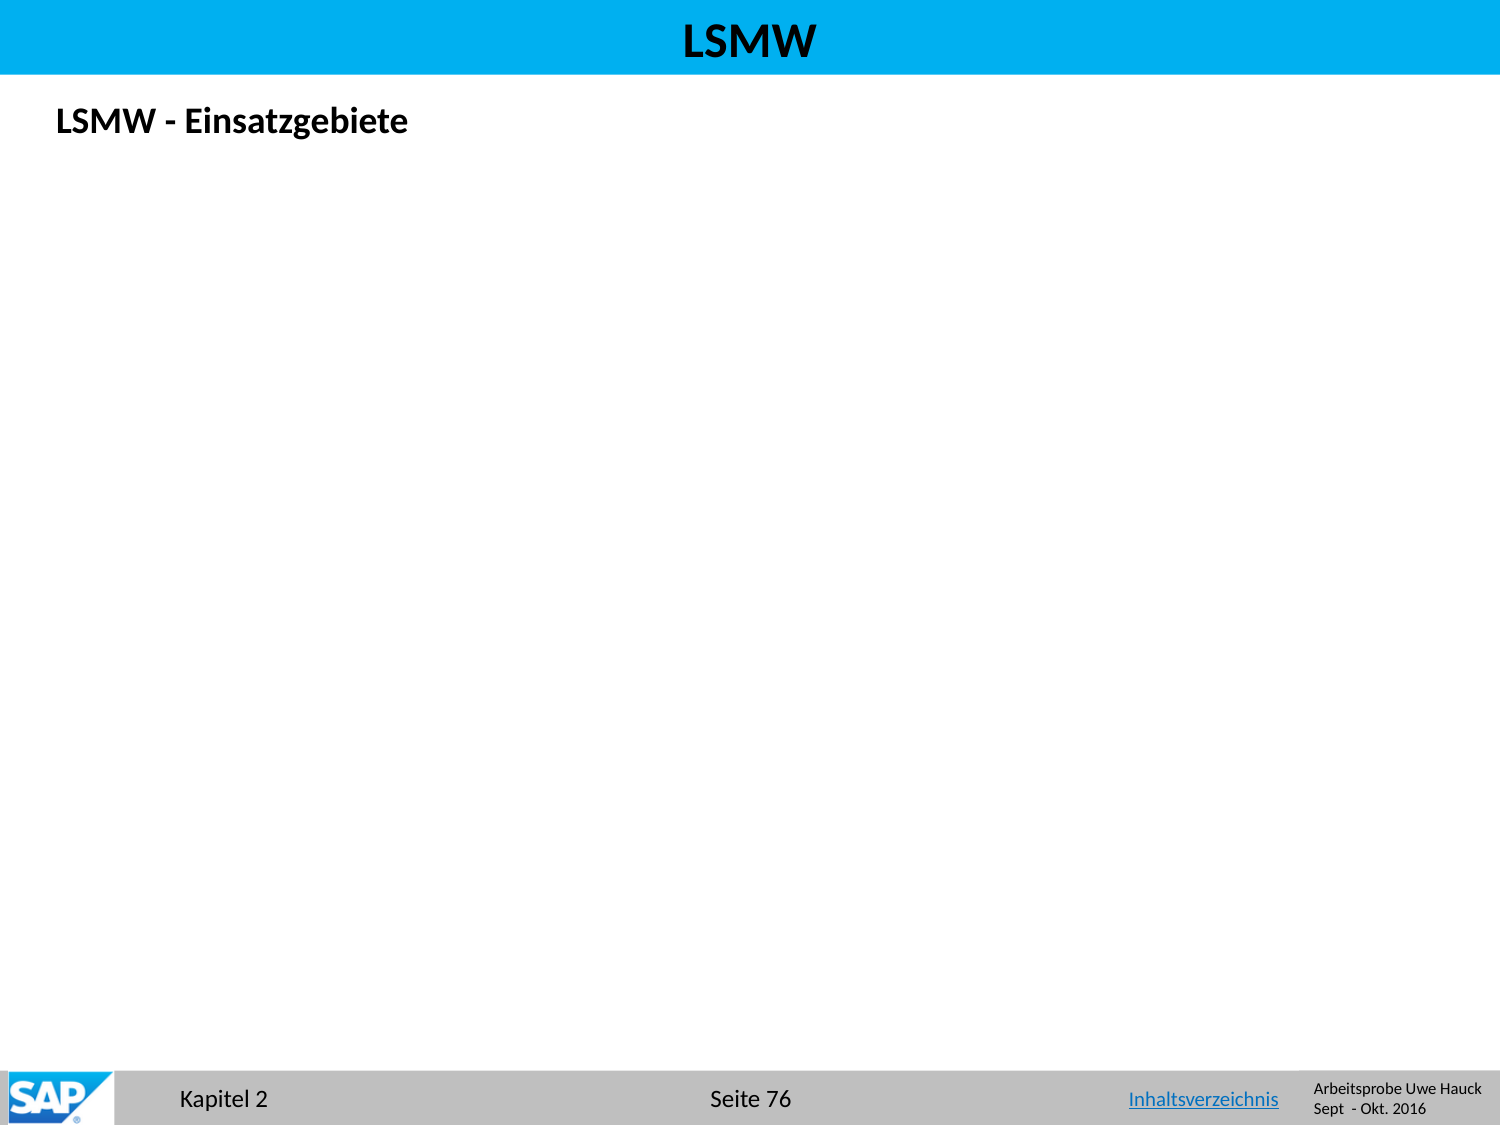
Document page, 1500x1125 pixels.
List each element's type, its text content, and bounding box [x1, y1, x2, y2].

text_box [115, 1070, 1299, 1125]
text_box LSMW - Einsatzgebiete [41, 88, 1500, 149]
text_box LSMW [0, 0, 1500, 75]
picture [7, 1070, 115, 1125]
text_box Inhaltsverzeichnis [1106, 1078, 1299, 1118]
text_box [0, 1070, 6, 1125]
text_box Arbeitsprobe Uwe Hauck Sept - Okt. 2016 [1299, 1070, 1500, 1125]
text_box Kapitel 2 Seite 76 [165, 1075, 1105, 1120]
